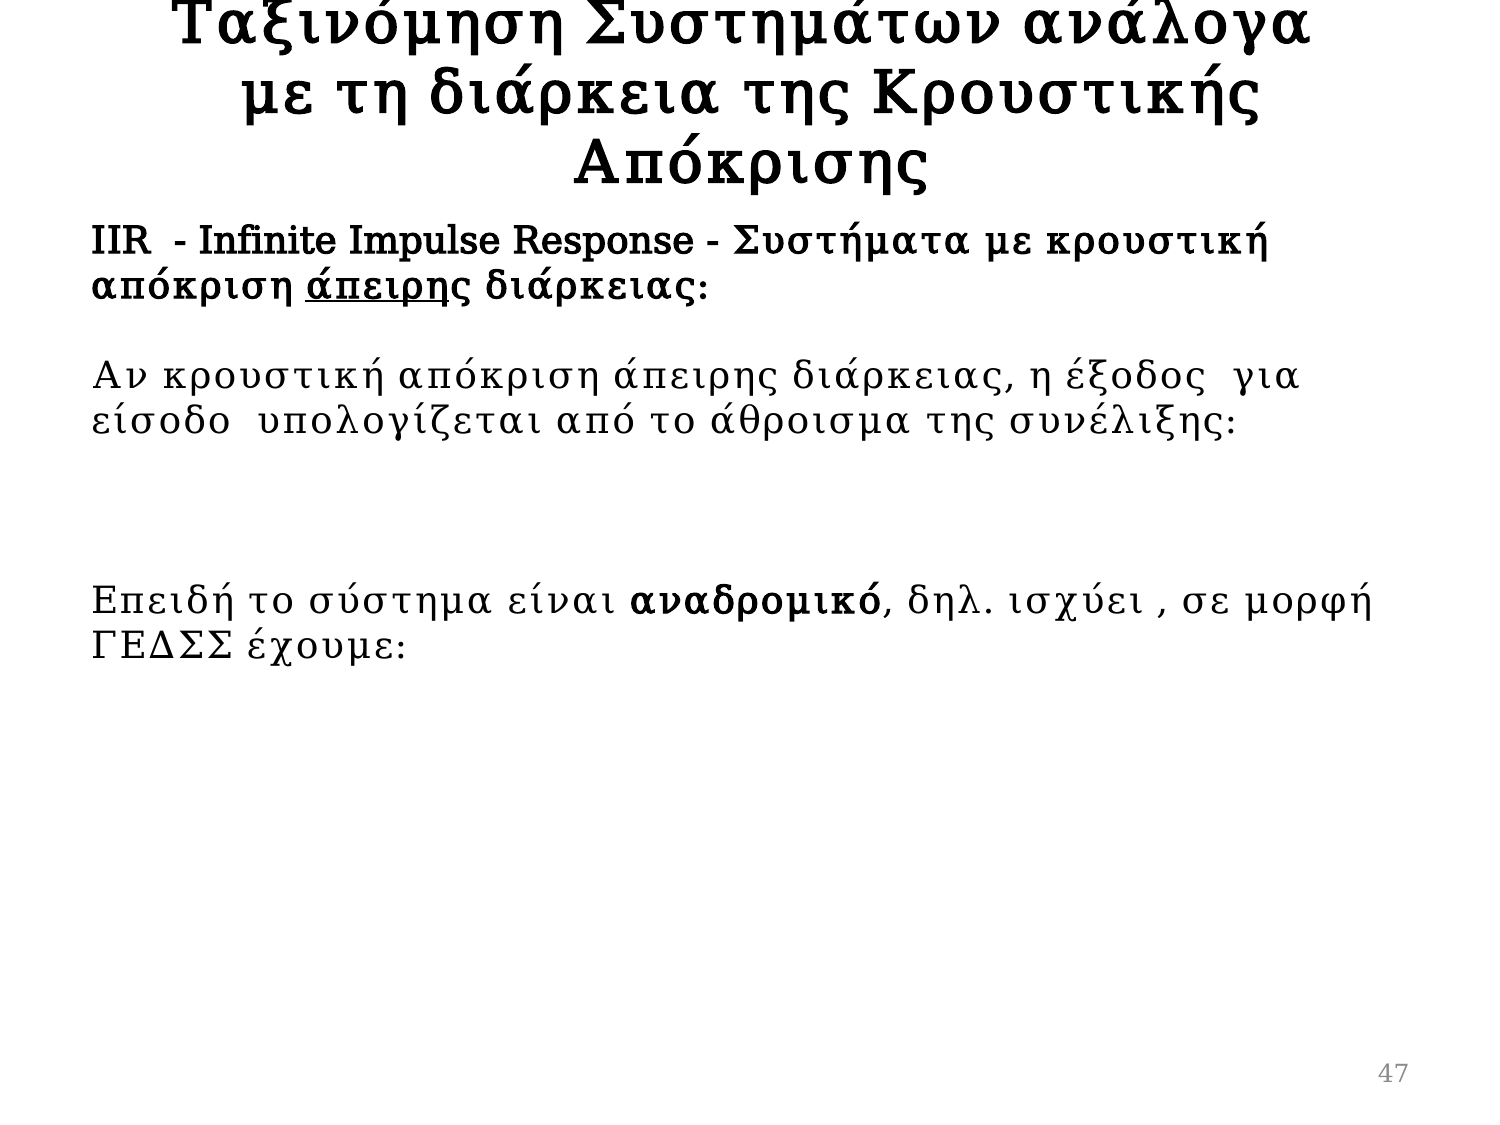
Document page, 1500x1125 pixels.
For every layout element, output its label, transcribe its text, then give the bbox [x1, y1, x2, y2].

slide_number 47 [1222, 1042, 1425, 1103]
title Ταξινόμηση Συστημάτων ανάλογα με τη διάρκεια της Κρουστικής Απόκρισης [75, 19, 1425, 159]
